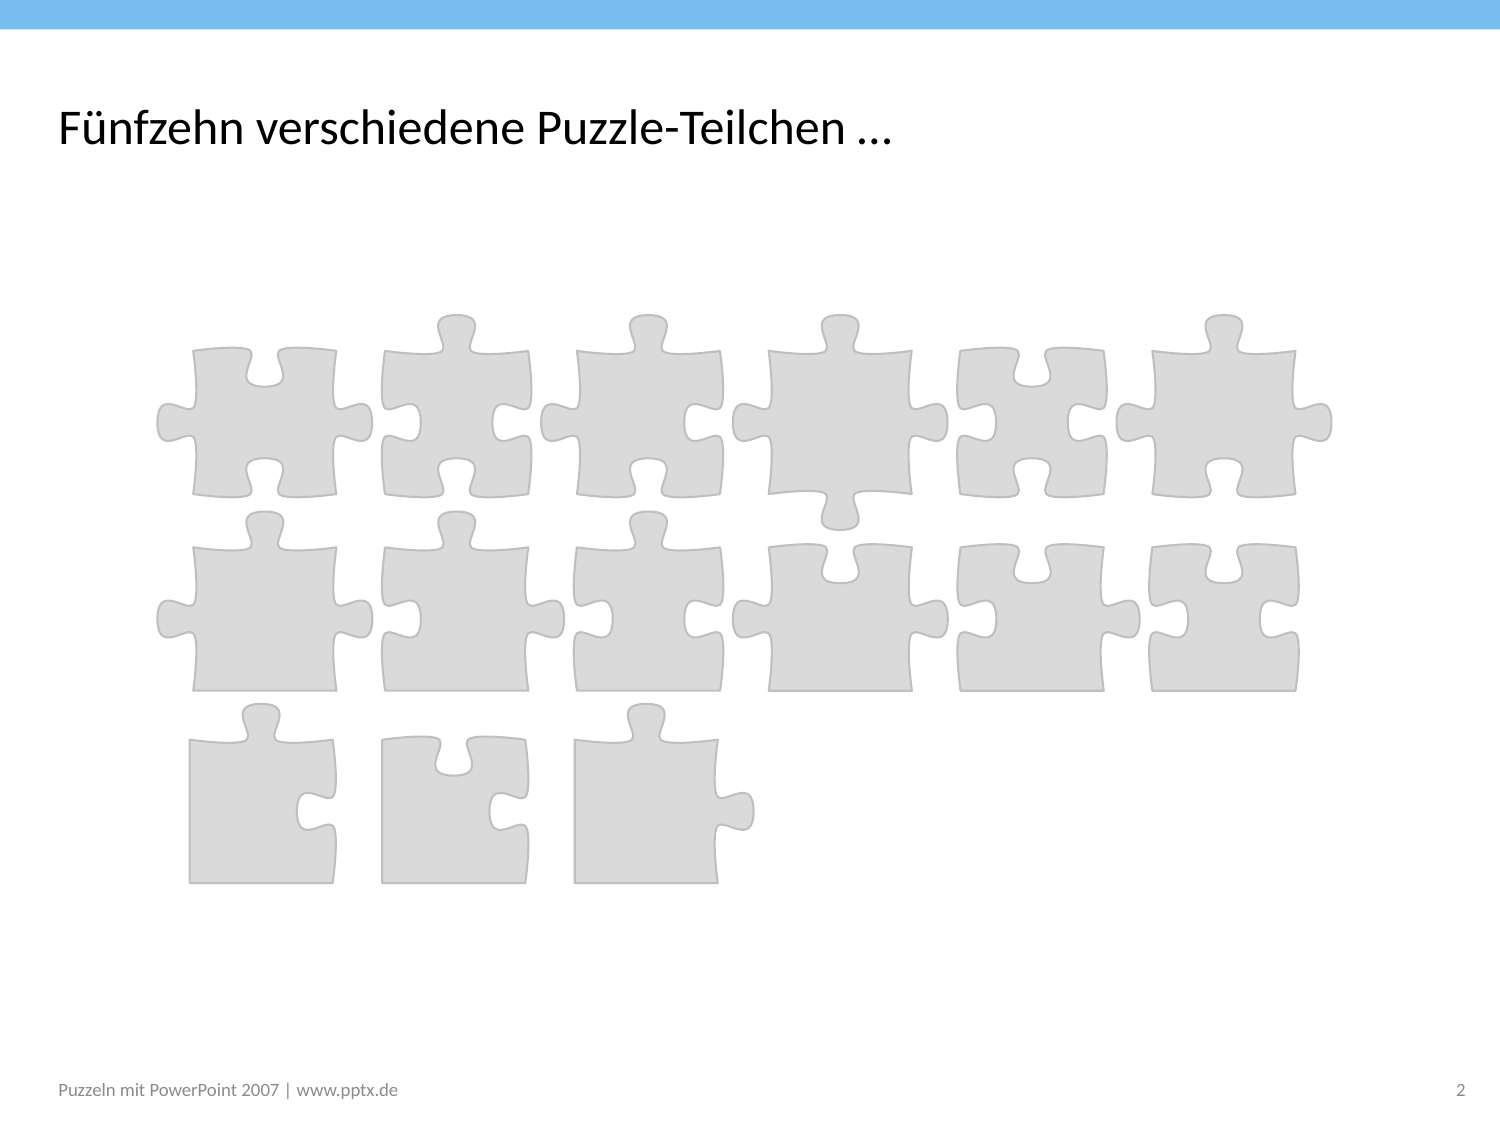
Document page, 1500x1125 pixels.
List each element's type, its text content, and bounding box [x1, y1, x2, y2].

text_box [955, 345, 1109, 500]
text_box [155, 509, 375, 693]
text_box [1147, 542, 1301, 693]
text_box [730, 312, 950, 532]
text_box [155, 345, 375, 500]
text_box [187, 701, 338, 886]
text_box [571, 509, 726, 693]
slide_number 2 [1391, 1058, 1481, 1119]
text_box [1114, 313, 1334, 500]
text_box [379, 509, 567, 693]
footer Puzzeln mit PowerPoint 2007 | www.pptx.de [43, 1058, 925, 1119]
text_box [955, 542, 1142, 693]
text_box [379, 313, 534, 500]
text_box [539, 313, 726, 500]
title Fünfzehn verschiedene Puzzle-Teilchen … [43, 87, 1368, 225]
text_box [730, 542, 950, 693]
text_box [380, 734, 531, 886]
text_box [572, 701, 756, 886]
